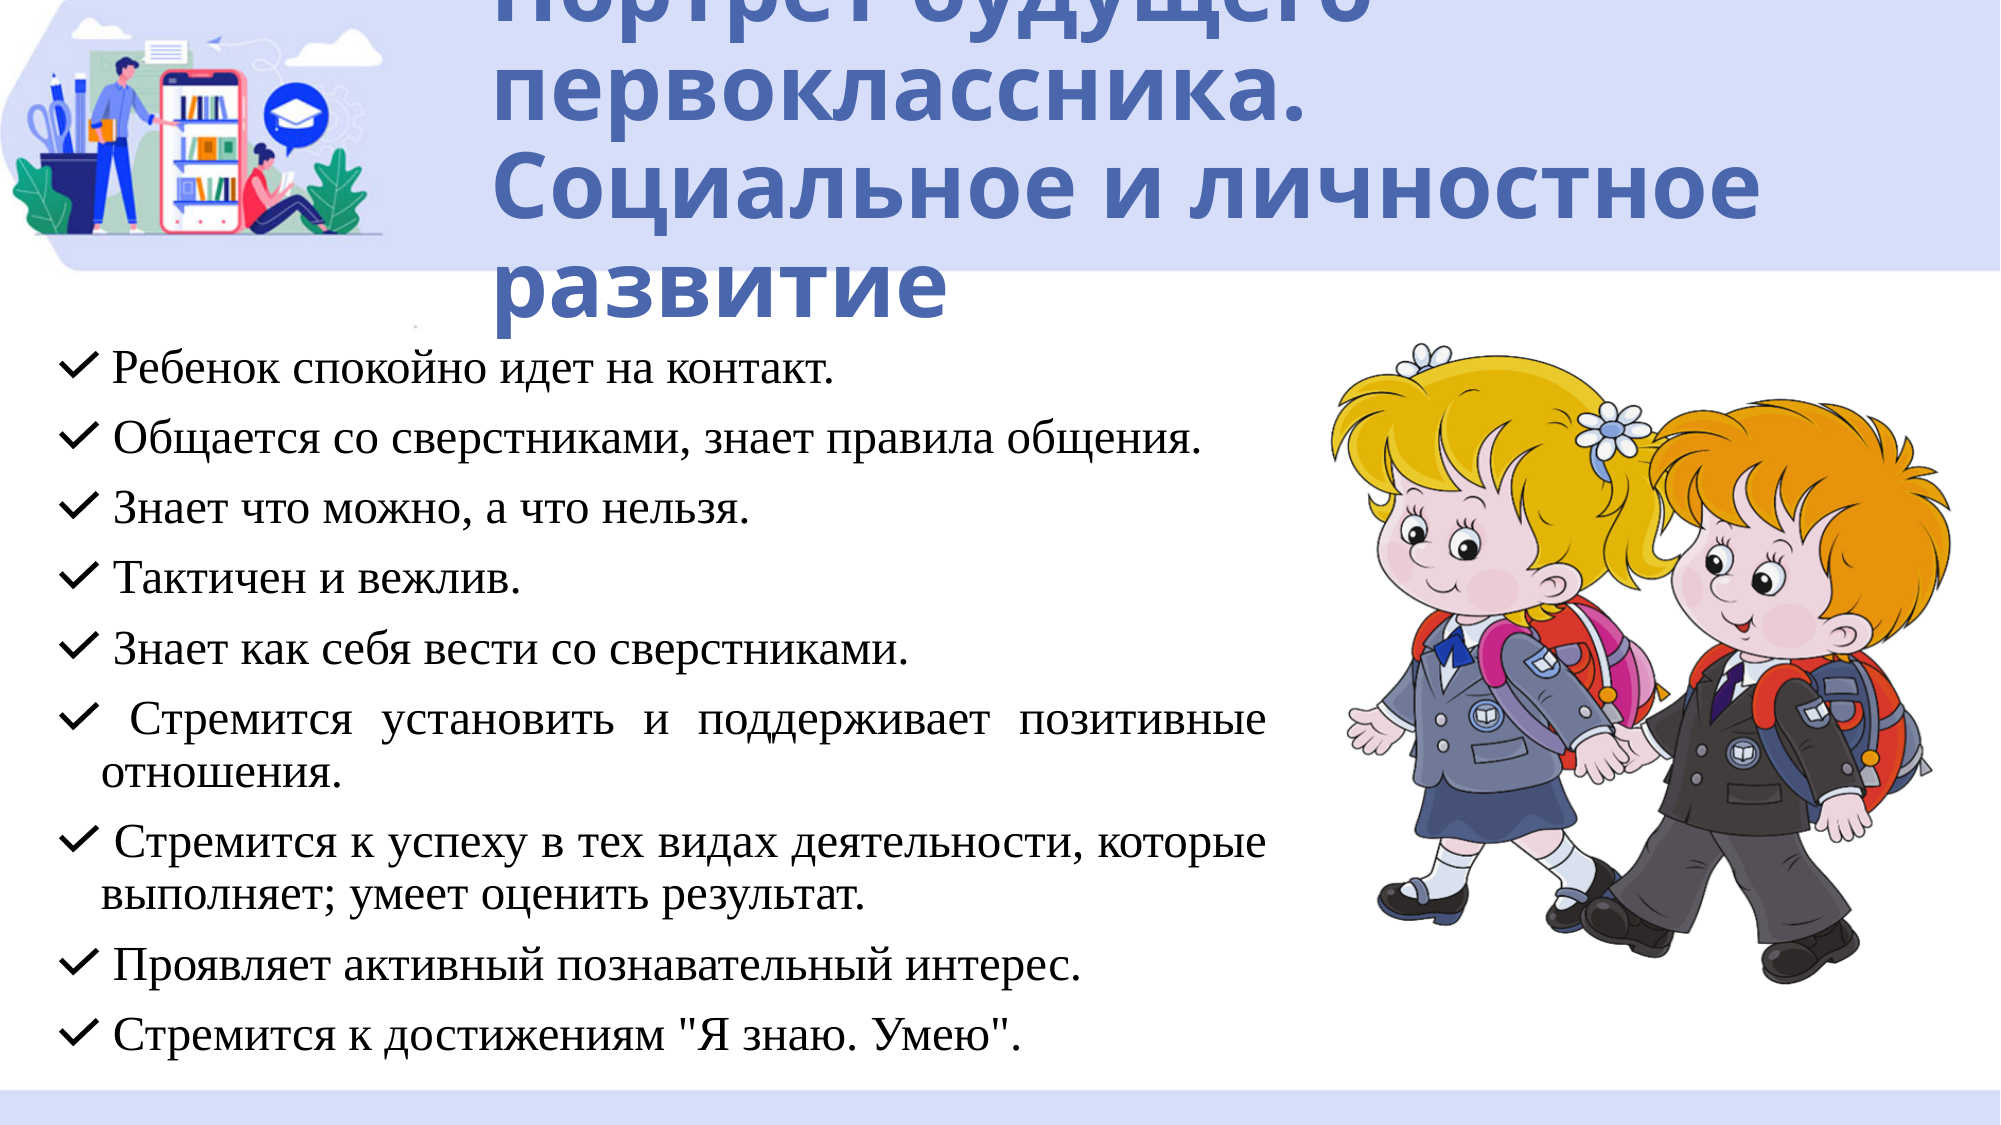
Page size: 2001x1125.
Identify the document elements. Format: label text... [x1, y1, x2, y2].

title Портрет будущего первоклассника. Социальное и личностное развитие [475, 31, 1965, 249]
list Ребенок спокойно идет на контакт. Общается со сверстниками, знает правила общения. Знает что можно, а что нельзя. Тактичен и вежлив. Знает как себя вести со сверстниками. Стремится установить и поддерживает позитивные отношения. Стремится к успеху в тех видах деятельности, которые выполняет; умеет оценить результат. Проявляет активный познавательный интерес. Стремится к достижениям "Я знаю. Умею". [43, 333, 1284, 1083]
picture [0, 0, 2001, 1125]
